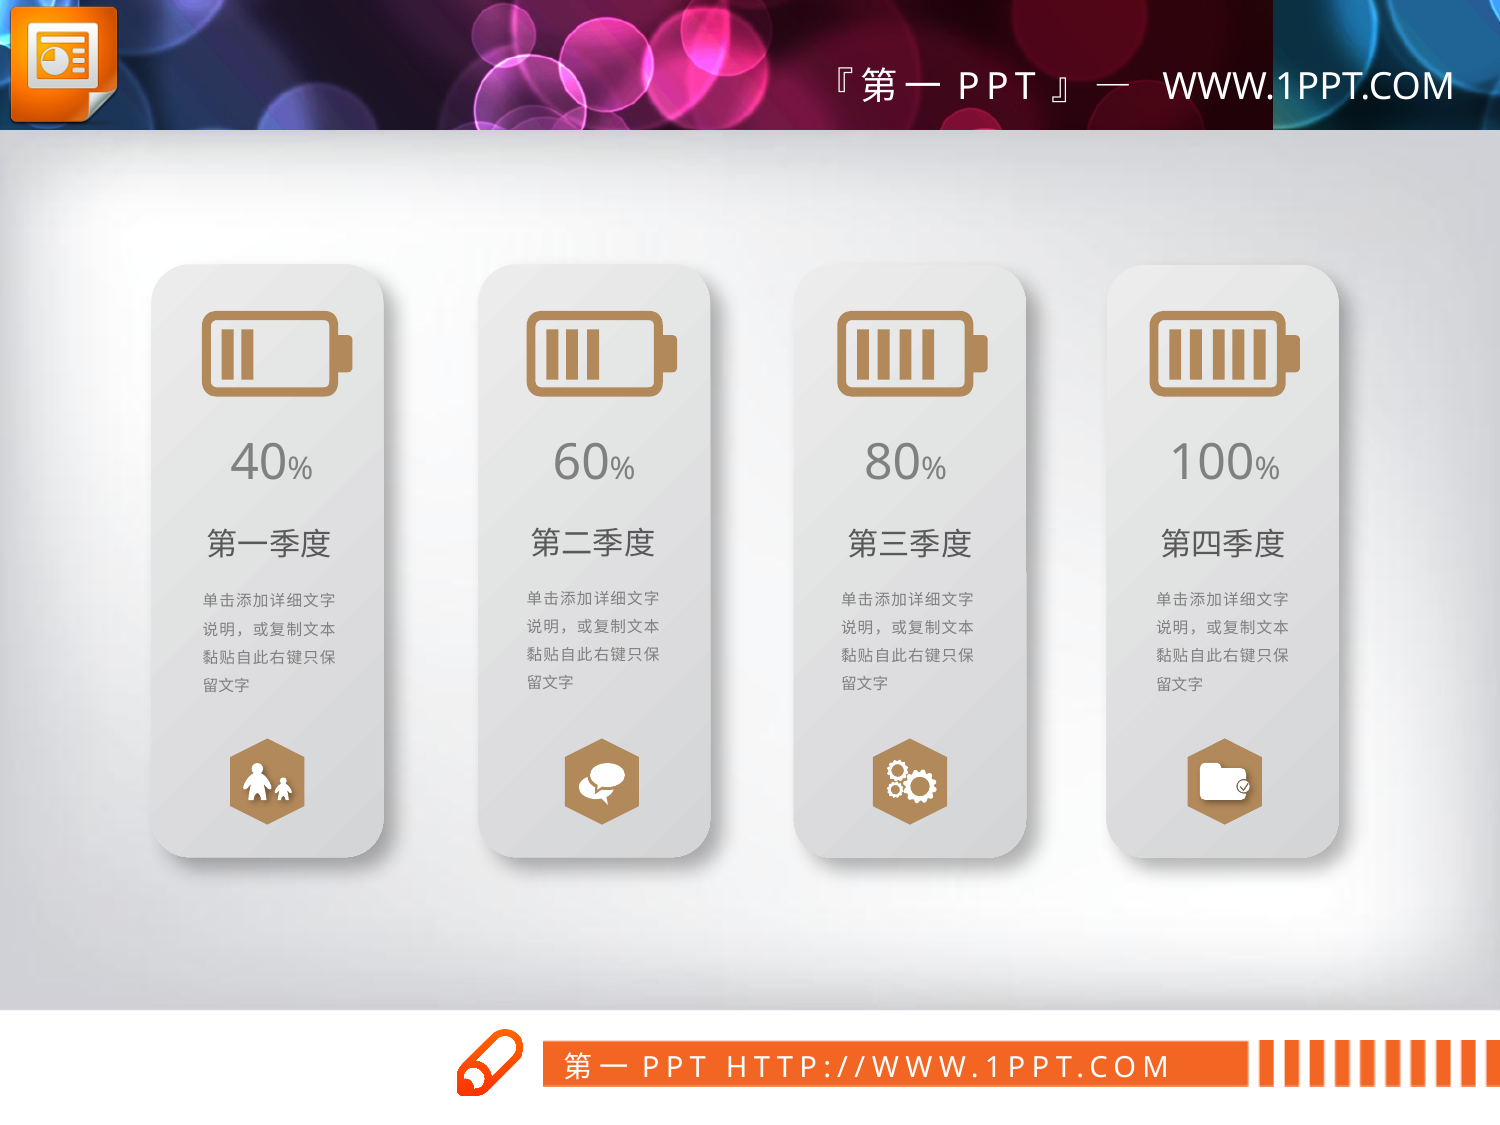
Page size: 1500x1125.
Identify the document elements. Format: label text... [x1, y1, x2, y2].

text_box [478, 264, 711, 858]
text_box [877, 329, 890, 380]
text_box 第四季度 [1133, 516, 1313, 569]
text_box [564, 738, 640, 825]
text_box 40% [210, 422, 334, 498]
text_box [1189, 329, 1202, 380]
text_box [546, 329, 559, 380]
text_box 60% [533, 422, 656, 498]
text_box [526, 310, 678, 397]
text_box [201, 310, 353, 397]
text_box [1106, 264, 1339, 858]
text_box [1253, 329, 1266, 380]
text_box 单击添加详细文字说明，或复制文本黏贴自此右键只保留文字 [511, 572, 675, 700]
picture [543, 1040, 1500, 1087]
text_box [587, 329, 600, 380]
text_box 100% [1153, 422, 1296, 498]
text_box 单击添加详细文字说明，或复制文本黏贴自此右键只保留文字 [187, 574, 351, 702]
text_box 第三季度 [820, 516, 1000, 569]
text_box [1232, 329, 1245, 380]
text_box [837, 310, 988, 397]
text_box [872, 738, 948, 825]
text_box [857, 329, 869, 380]
text_box [566, 329, 578, 380]
text_box [1169, 329, 1182, 380]
text_box 第一季度 [179, 516, 359, 569]
text_box 单击添加详细文字说明，或复制文本黏贴自此右键只保留文字 [1141, 573, 1304, 701]
text_box [899, 329, 912, 380]
text_box [1212, 329, 1225, 380]
text_box [241, 329, 254, 380]
text_box 单击添加详细文字说明，或复制文本黏贴自此右键只保留文字 [826, 572, 989, 701]
text_box 80% [844, 422, 967, 498]
text_box [793, 264, 1027, 858]
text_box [229, 738, 305, 825]
text_box [1149, 310, 1300, 397]
text_box [922, 329, 935, 380]
text_box [151, 264, 384, 858]
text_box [1187, 738, 1263, 825]
text_box 第二季度 [503, 515, 683, 568]
text_box [221, 329, 234, 380]
picture [0, 0, 1500, 1012]
